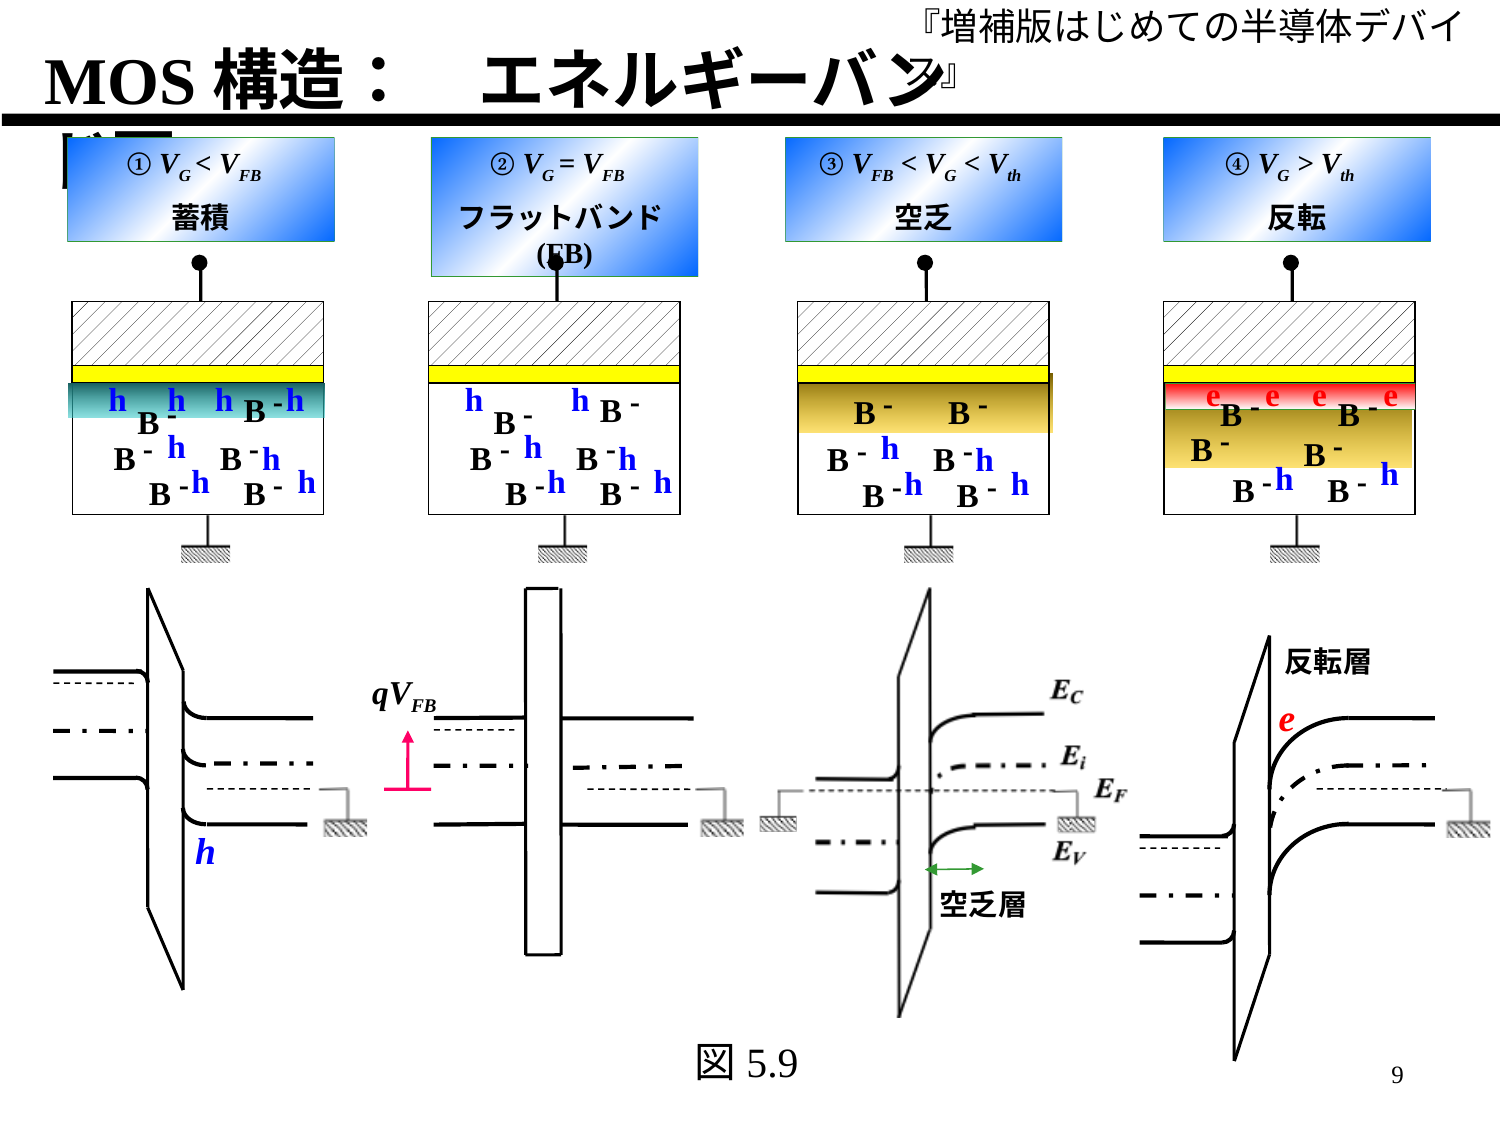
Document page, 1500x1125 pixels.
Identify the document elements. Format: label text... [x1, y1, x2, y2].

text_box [371, 670, 428, 790]
text_box ③ VFB < VG < Vth 空乏 [785, 137, 1063, 242]
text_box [796, 255, 1053, 563]
text_box ① VG < VFB 蓄積 [67, 137, 335, 242]
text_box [433, 588, 744, 955]
picture [759, 585, 1140, 1019]
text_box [68, 255, 333, 563]
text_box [1163, 255, 1417, 563]
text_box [1139, 635, 1491, 1062]
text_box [428, 255, 689, 563]
text_box ④ VG > Vth 反転 [1163, 137, 1431, 242]
text_box MOS構造： エネルギーバンド図 [29, 30, 1015, 206]
text_box ② VG = VFB フラットバンド(FB) [430, 137, 699, 277]
text_box 『増補版はじめての半導体デバイス』 [888, 0, 1495, 101]
text_box 図5.9 [679, 1028, 814, 1094]
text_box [52, 587, 368, 991]
